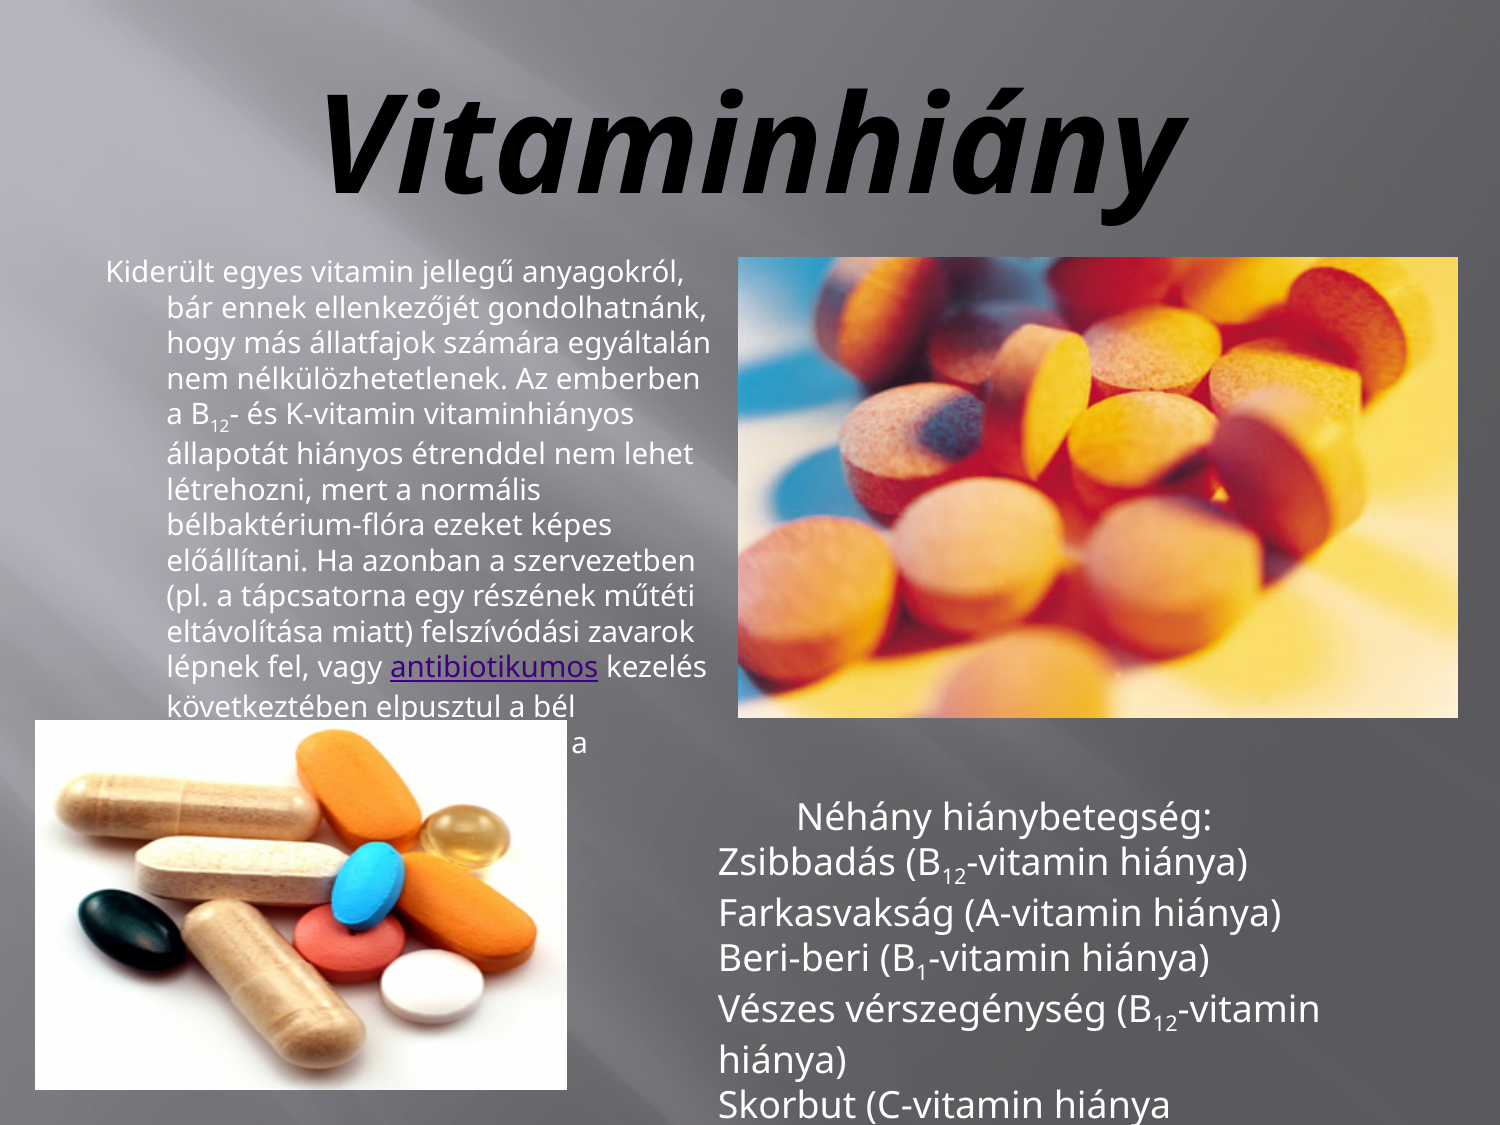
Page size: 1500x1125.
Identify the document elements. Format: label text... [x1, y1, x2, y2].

picture [34, 720, 567, 1091]
text_box Néhány hiánybetegség: Zsibbadás (B12-vitamin hiánya) Farkasvakság (A-vitamin hiánya) Beri-beri (B1-vitamin hiánya) Vészes vérszegénység (B12-vitamin hiánya) Skorbut (C-vitamin hiánya [703, 785, 1442, 1125]
list Kiderült egyes vitamin jellegű anyagokról, bár ennek ellenkezőjét gondolhatnánk, hogy más állatfajok számára egyáltalán nem nélkülözhetetlenek. Az emberben a B12- és K-vitamin vitaminhiányos állapotát hiányos étrenddel nem lehet létrehozni, mert a normális bélbaktérium-flóra ezeket képes előállítani. Ha azonban a szervezetben (pl. a tápcsatorna egy részének műtéti eltávolítása miatt) felszívódási zavarok lépnek fel, vagy antibiotikumos kezelés következtében elpusztul a bél baktériumflórája, kialakulhat a hiánybetegség. [70, 246, 727, 821]
title Vitaminhiány [75, 45, 1425, 233]
picture [738, 257, 1458, 718]
